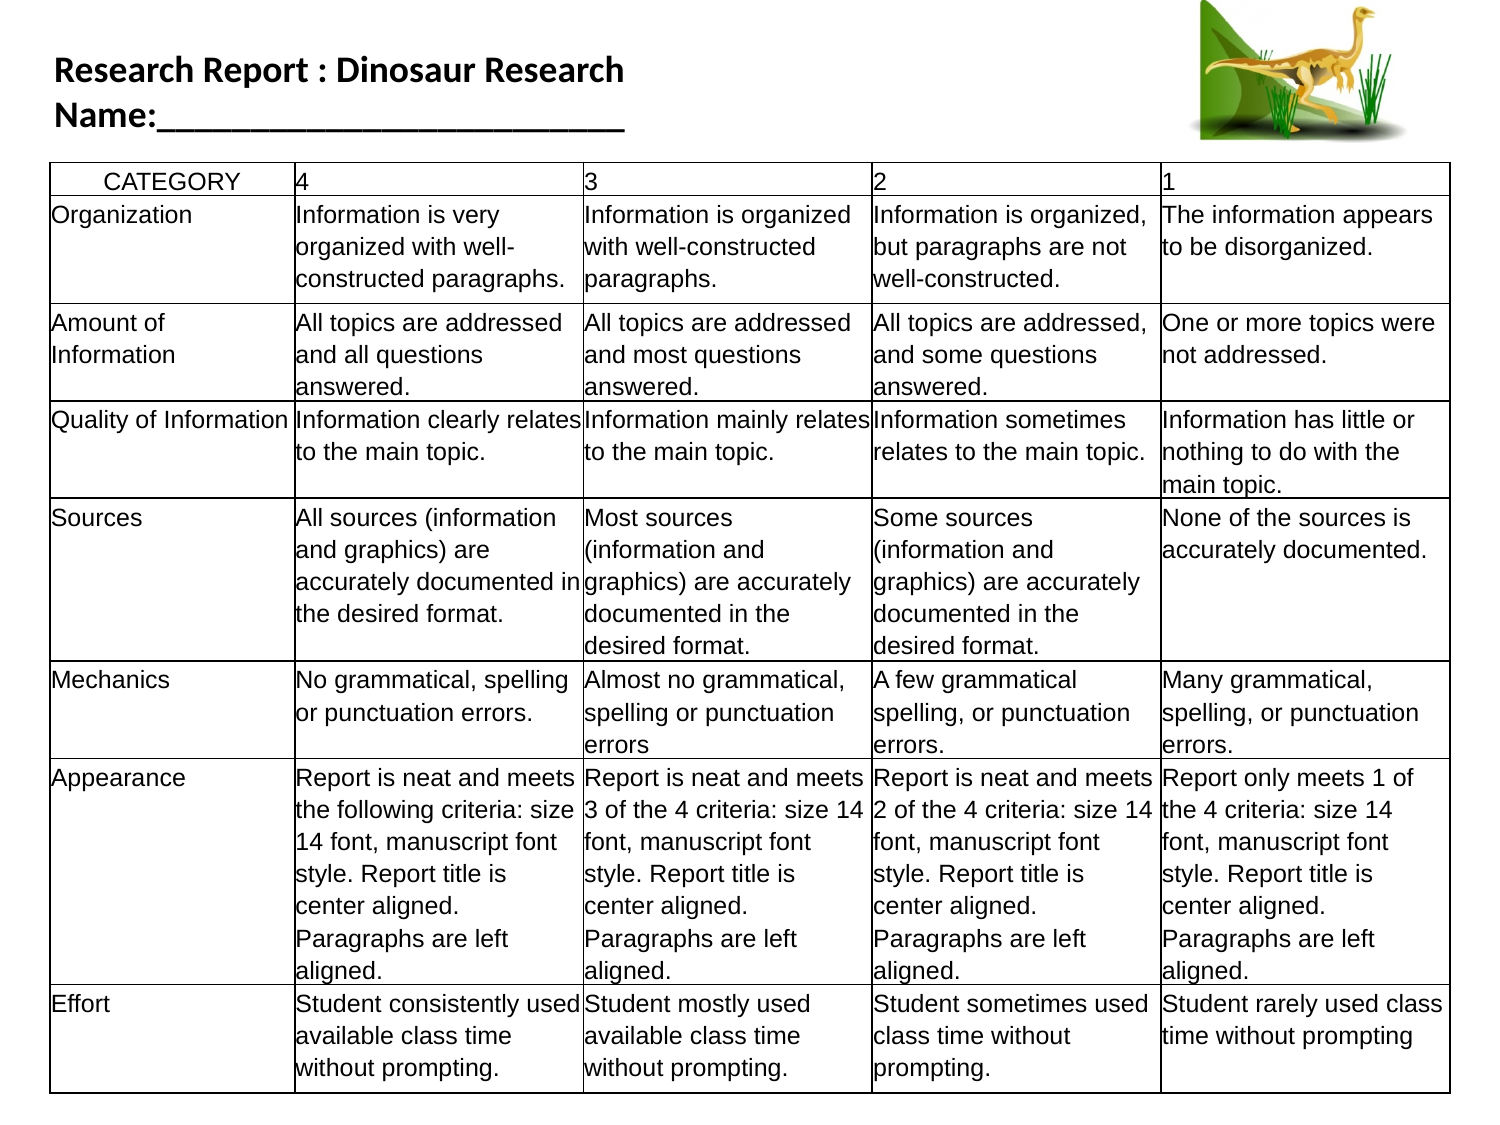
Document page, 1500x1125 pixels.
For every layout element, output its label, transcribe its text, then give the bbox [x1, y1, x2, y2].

table_cell Report only meets 1 of the 4 criteria: size 14 font, manuscript font style. Report title is center aligned. Paragraphs are left aligned. [1162, 759, 1449, 984]
table_cell Quality of Information [51, 402, 294, 497]
table_cell Information mainly relates to the main topic. [584, 402, 871, 497]
table_header 3 [584, 163, 871, 195]
table_cell Student consistently used available class time without prompting. [296, 985, 583, 1092]
table_cell Information clearly relates to the main topic. [296, 402, 583, 497]
table_cell Information has little or nothing to do with the main topic. [1162, 402, 1449, 497]
table_cell A few grammatical spelling, or punctuation errors. [873, 662, 1160, 758]
table_cell Organization [51, 196, 294, 303]
table_cell Sources [51, 499, 294, 660]
table_cell Student rarely used class time without prompting [1162, 985, 1449, 1092]
table_cell Amount of Information [51, 304, 294, 400]
table_cell Almost no grammatical, spelling or punctuation errors [584, 662, 871, 758]
table_cell Report is neat and meets the following criteria: size 14 font, manuscript font style. Report title is center aligned. Paragraphs are left aligned. [296, 759, 583, 984]
table_cell All sources (information and graphics) are accurately documented in the desired format. [296, 499, 583, 660]
table_header CATEGORY [51, 163, 294, 195]
table_header 2 [873, 163, 1160, 195]
table_cell No grammatical, spelling or punctuation errors. [296, 662, 583, 758]
table_cell All topics are addressed and all questions answered. [296, 304, 583, 400]
table_cell Some sources (information and graphics) are accurately documented in the desired format. [873, 499, 1160, 660]
table_cell All topics are addressed, and some questions answered. [873, 304, 1160, 400]
table_cell Mechanics [51, 662, 294, 758]
table_cell None of the sources is accurately documented. [1162, 499, 1449, 660]
table_cell Appearance [51, 759, 294, 984]
table_header 4 [296, 163, 583, 195]
table_cell All topics are addressed and most questions answered. [584, 304, 871, 400]
table_header 1 [1162, 163, 1449, 195]
table_cell Student mostly used available class time without prompting. [584, 985, 871, 1092]
table_cell Student sometimes used class time without prompting. [873, 985, 1160, 1092]
table_cell Information sometimes relates to the main topic. [873, 402, 1160, 497]
table_cell Report is neat and meets 3 of the 4 criteria: size 14 font, manuscript font style. Report title is center aligned. Paragraphs are left aligned. [584, 759, 871, 984]
table_cell Information is organized with well-constructed paragraphs. [584, 196, 871, 303]
picture [1187, 0, 1408, 143]
table_cell Report is neat and meets 2 of the 4 criteria: size 14 font, manuscript font style. Report title is center aligned. Paragraphs are left aligned. [873, 759, 1160, 984]
table_cell Most sources (information and graphics) are accurately documented in the desired format. [584, 499, 871, 660]
text_box Research Report : Dinosaur Research Name:_________________________ [39, 37, 641, 143]
table_cell The information appears to be disorganized. [1162, 196, 1449, 303]
table_cell Many grammatical, spelling, or punctuation errors. [1162, 662, 1449, 758]
table_cell Information is very organized with well-constructed paragraphs. [296, 196, 583, 303]
table_cell Effort [51, 985, 294, 1092]
table_cell One or more topics were not addressed. [1162, 304, 1449, 400]
table_cell Information is organized, but paragraphs are not well-constructed. [873, 196, 1160, 303]
